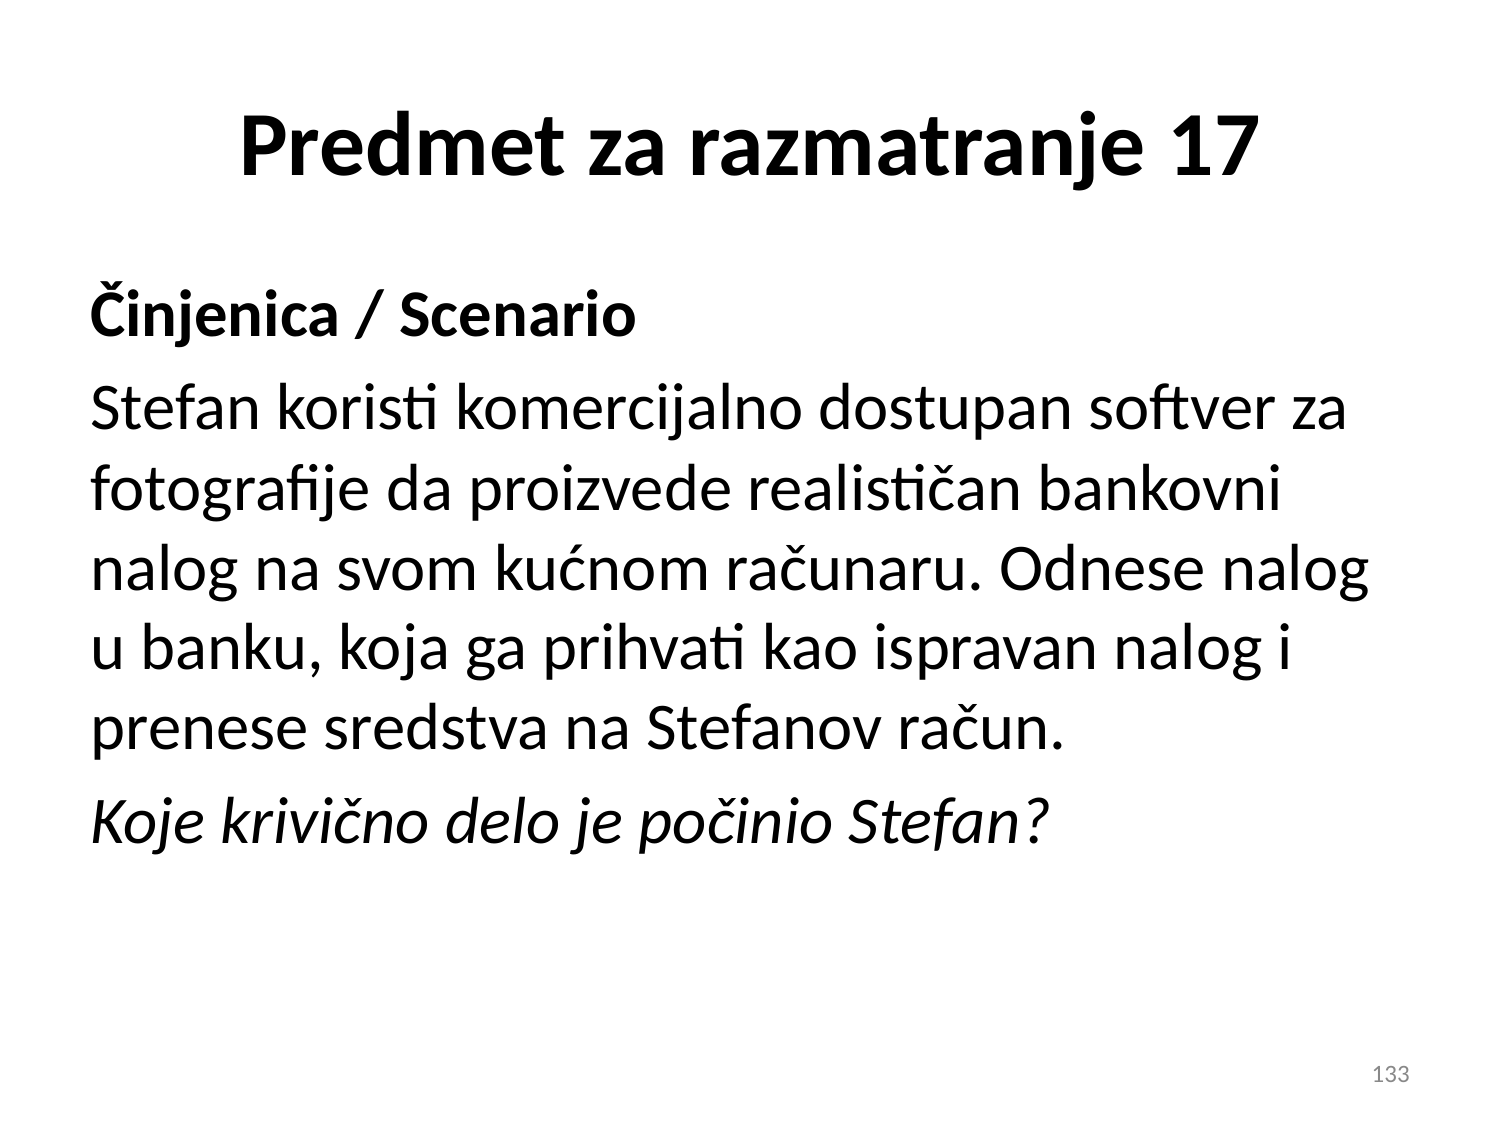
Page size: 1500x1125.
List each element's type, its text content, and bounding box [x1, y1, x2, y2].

slide_number 133 [1074, 1042, 1425, 1103]
list Činjenica / Scenario Stefan koristi komercijalno dostupan softver za fotografije da proizvede realističan bankovni nalog na svom kućnom računaru. Odnese nalog u banku, koja ga prihvati kao ispravan nalog i prenese sredstva na Stefanov račun. Koje krivično delo je počinio Stefan? [74, 262, 1426, 1006]
title Predmet za razmatranje 17 [74, 44, 1426, 233]
